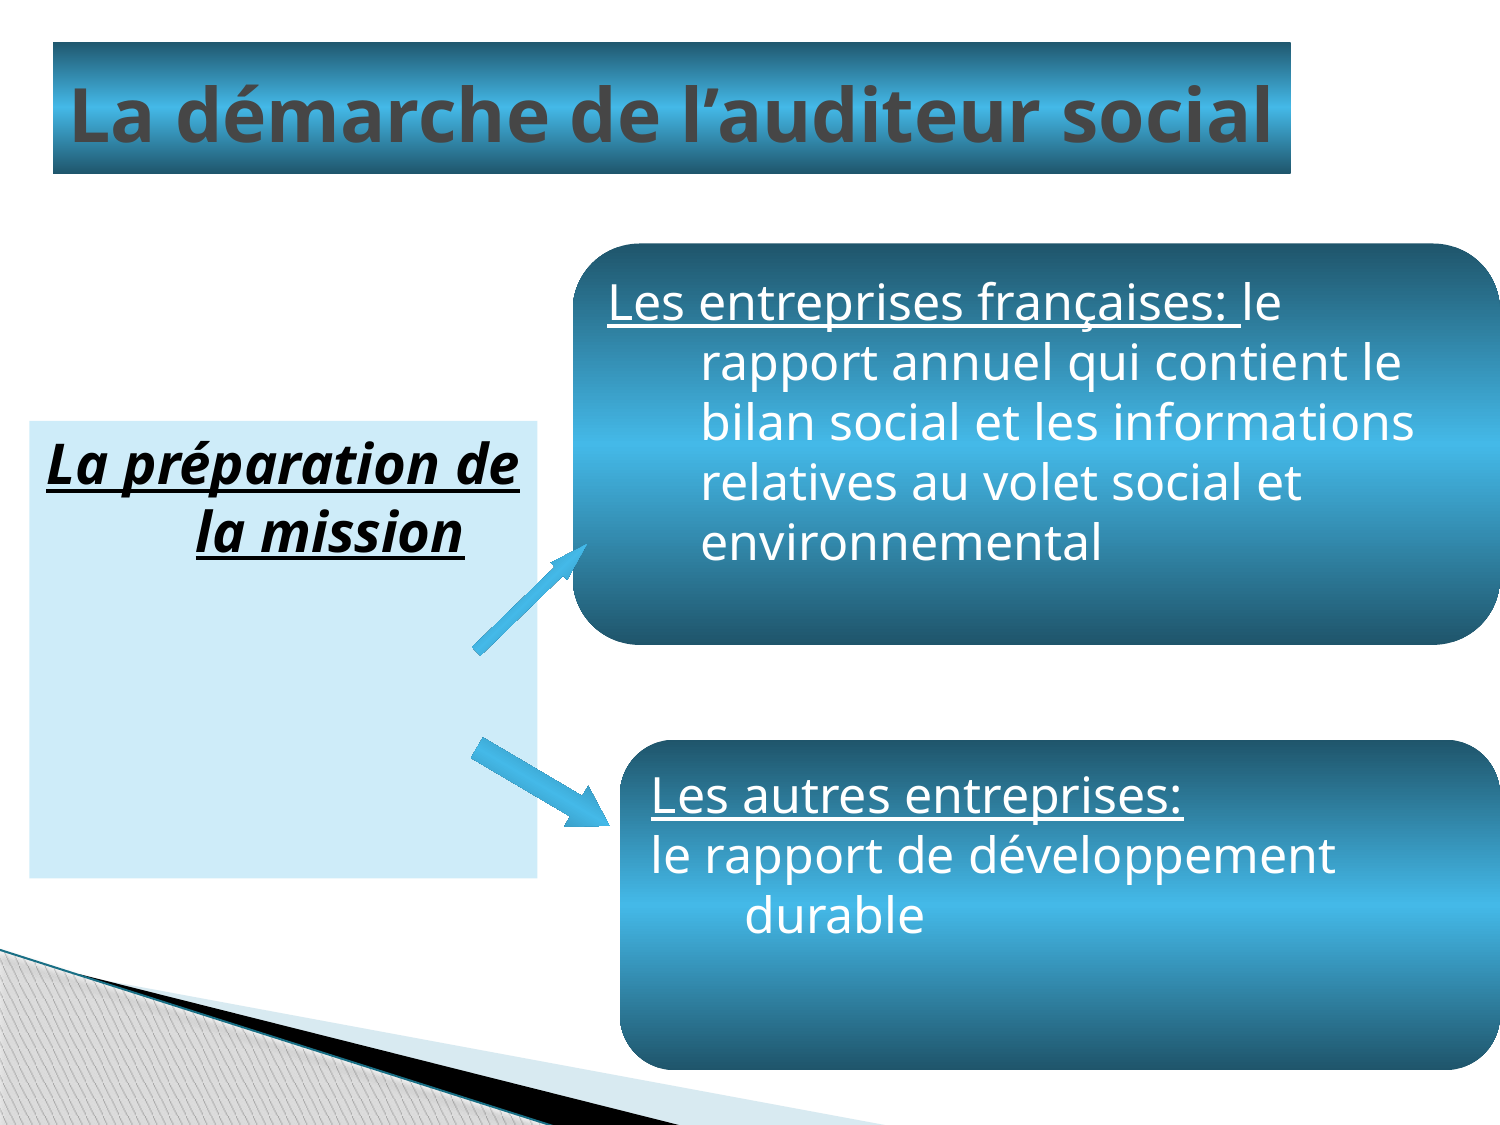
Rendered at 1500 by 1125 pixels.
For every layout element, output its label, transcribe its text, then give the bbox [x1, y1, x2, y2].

text_box Les entreprises françaises: le rapport annuel qui contient le bilan social et les informations relatives au volet social et environnemental [572, 243, 1500, 645]
text_box Les autres entreprises: le rapport de développement durable [620, 739, 1500, 1071]
text_box [472, 544, 587, 656]
list La préparation de la mission [29, 420, 538, 879]
title La démarche de l’auditeur social [53, 42, 1291, 174]
text_box [471, 737, 610, 827]
